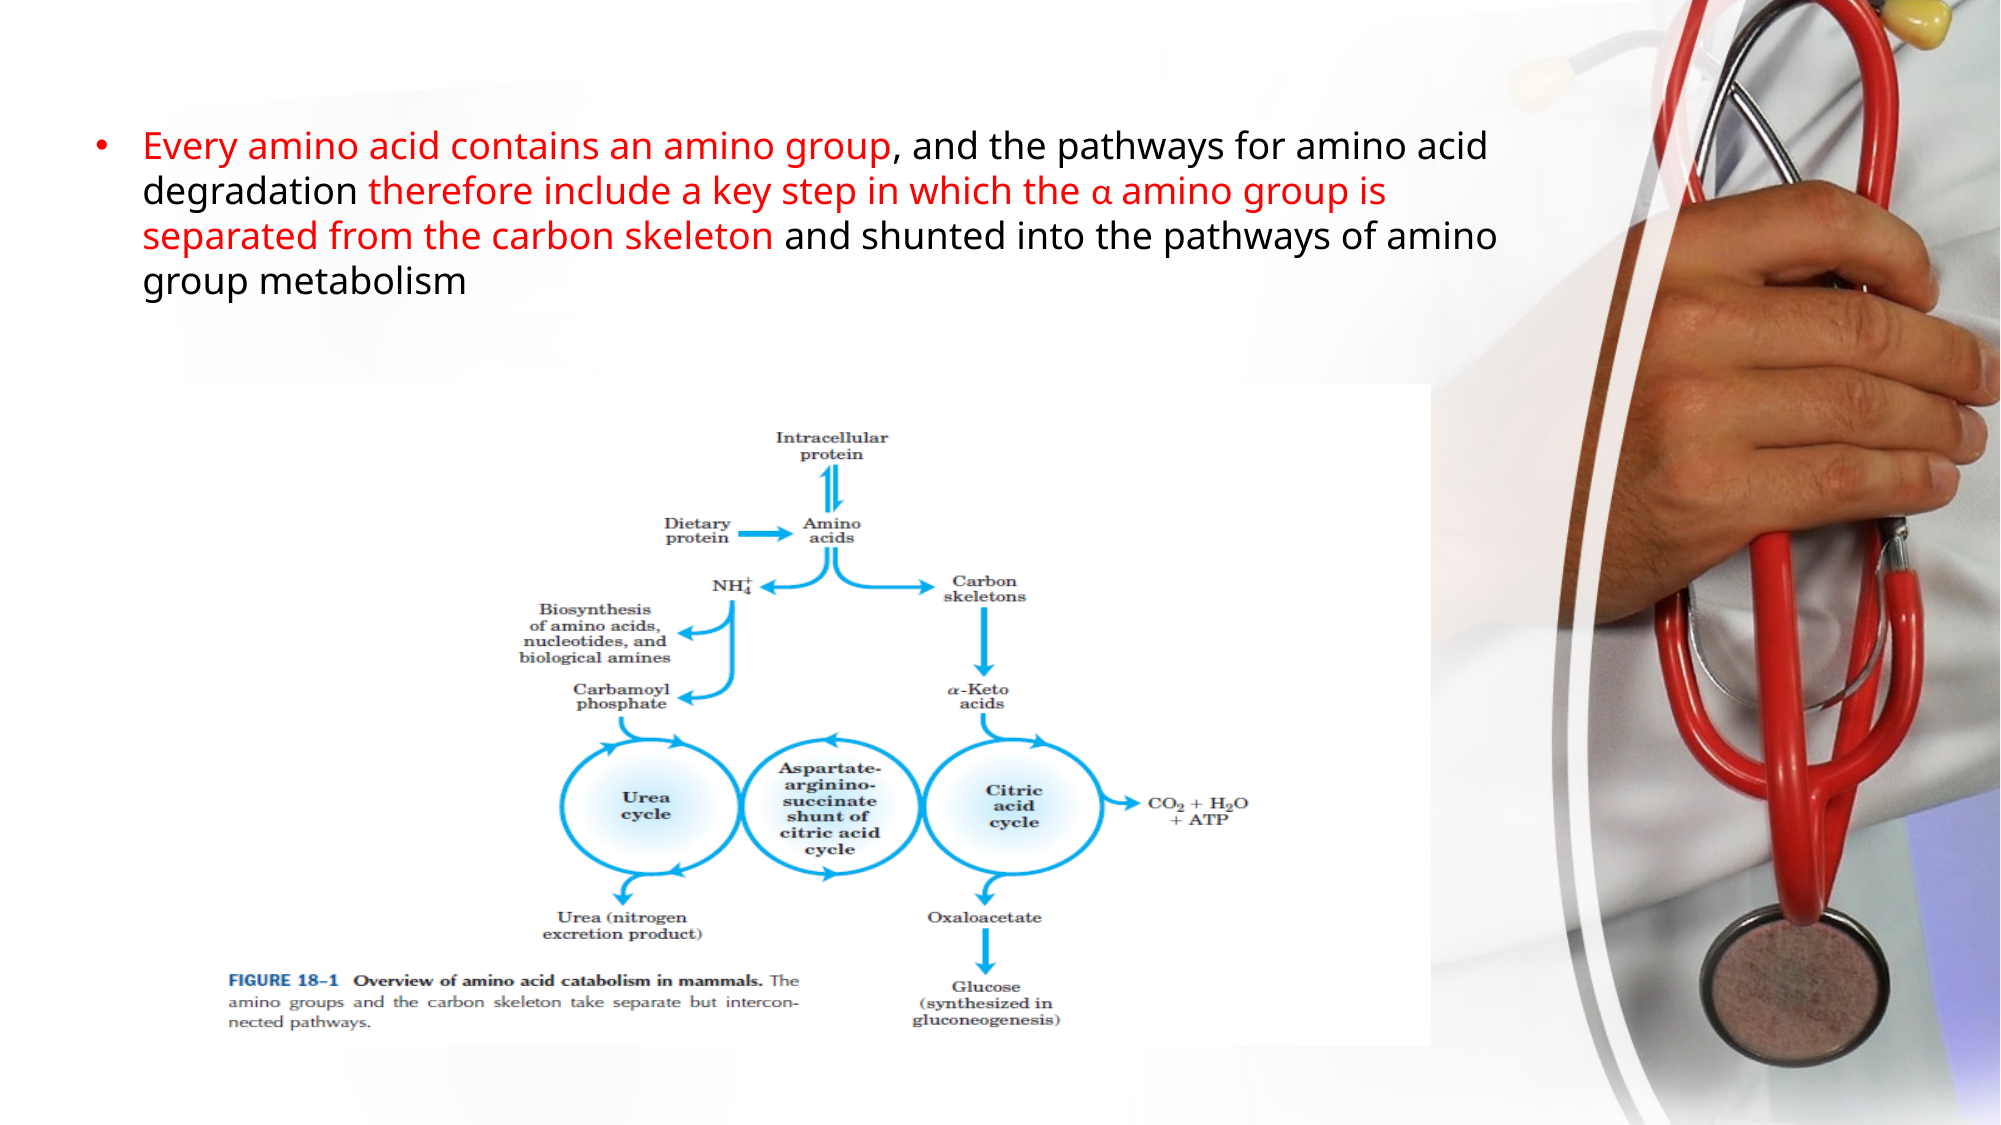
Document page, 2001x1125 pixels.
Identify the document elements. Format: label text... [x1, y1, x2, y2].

picture [0, 0, 2001, 1125]
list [144, 384, 1431, 1046]
text_box Every amino acid contains an amino group, and the pathways for amino acid degradation therefore include a key step in which the α amino group is separated from the carbon skeleton and shunted into the pathways of amino group metabolism [80, 114, 1537, 309]
